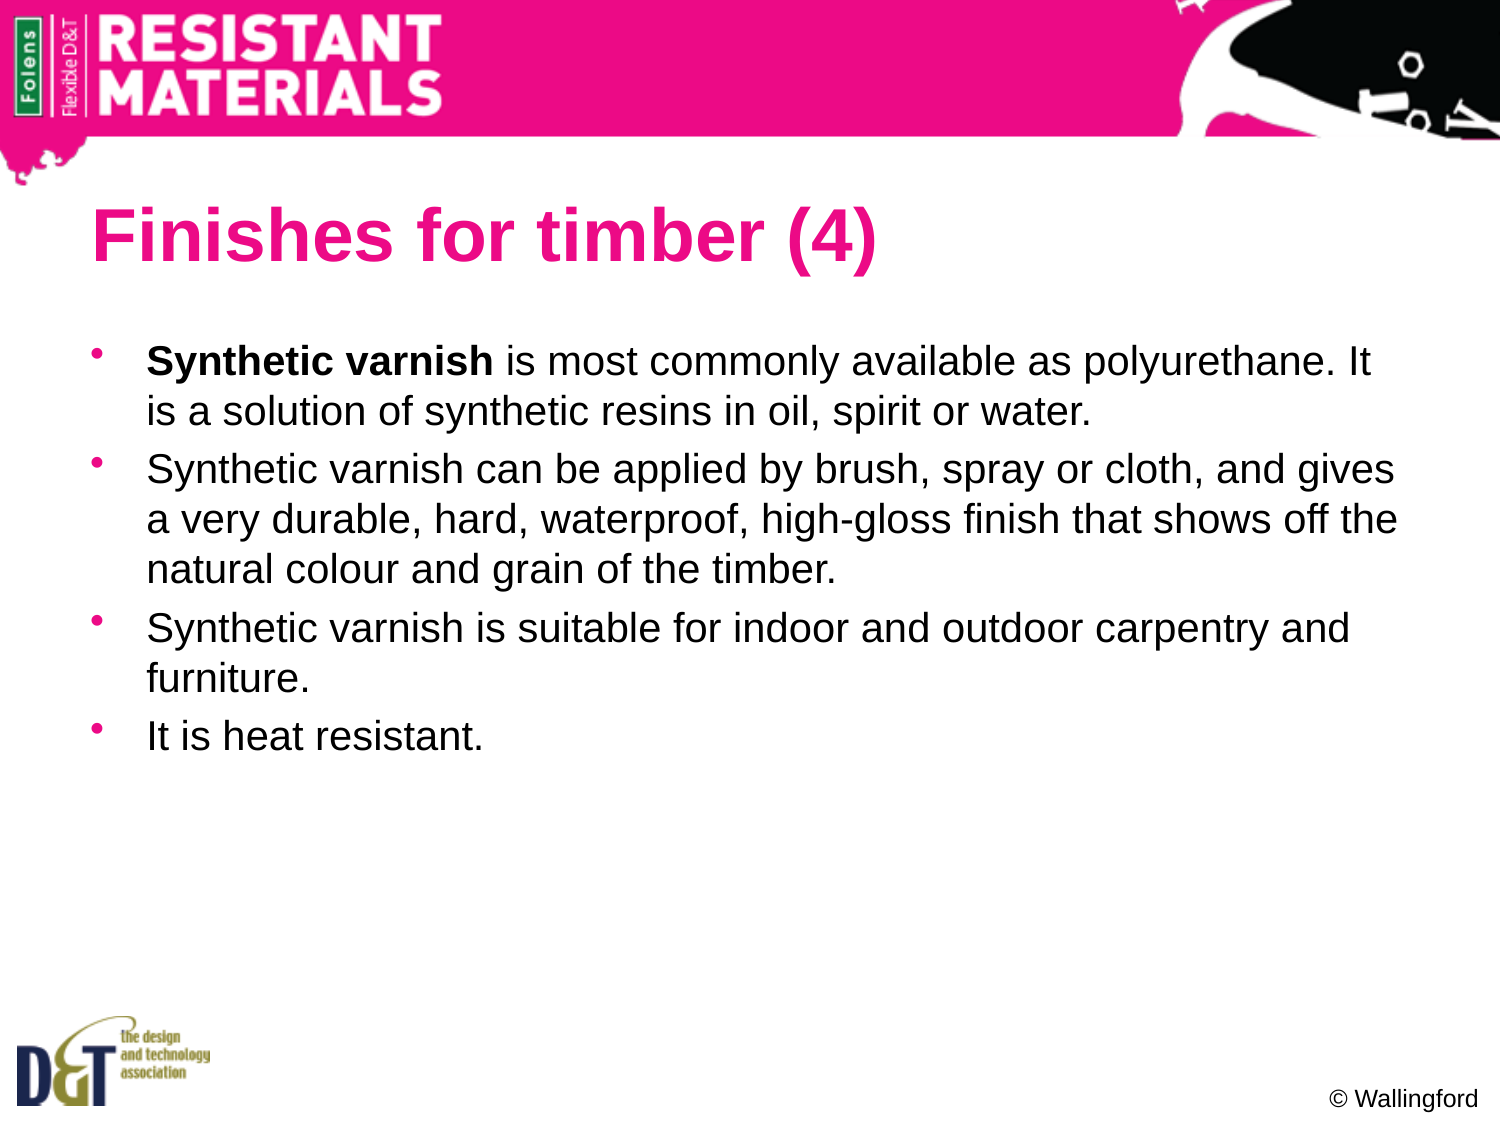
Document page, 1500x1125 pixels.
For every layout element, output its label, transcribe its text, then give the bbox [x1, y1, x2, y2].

picture [0, 0, 1500, 1125]
title Finishes for timber (4) [76, 160, 1427, 301]
text_box © Wallingford [1257, 1074, 1495, 1125]
list Synthetic varnish is most commonly available as polyurethane. It is a solution of synthetic resins in oil, spirit or water. Synthetic varnish can be applied by brush, spray or cloth, and gives a very durable, hard, waterproof, high-gloss finish that shows off the natural colour and grain of the timber. Synthetic varnish is suitable for indoor and outdoor carpentry and furniture. It is heat resistant. [75, 326, 1425, 1005]
